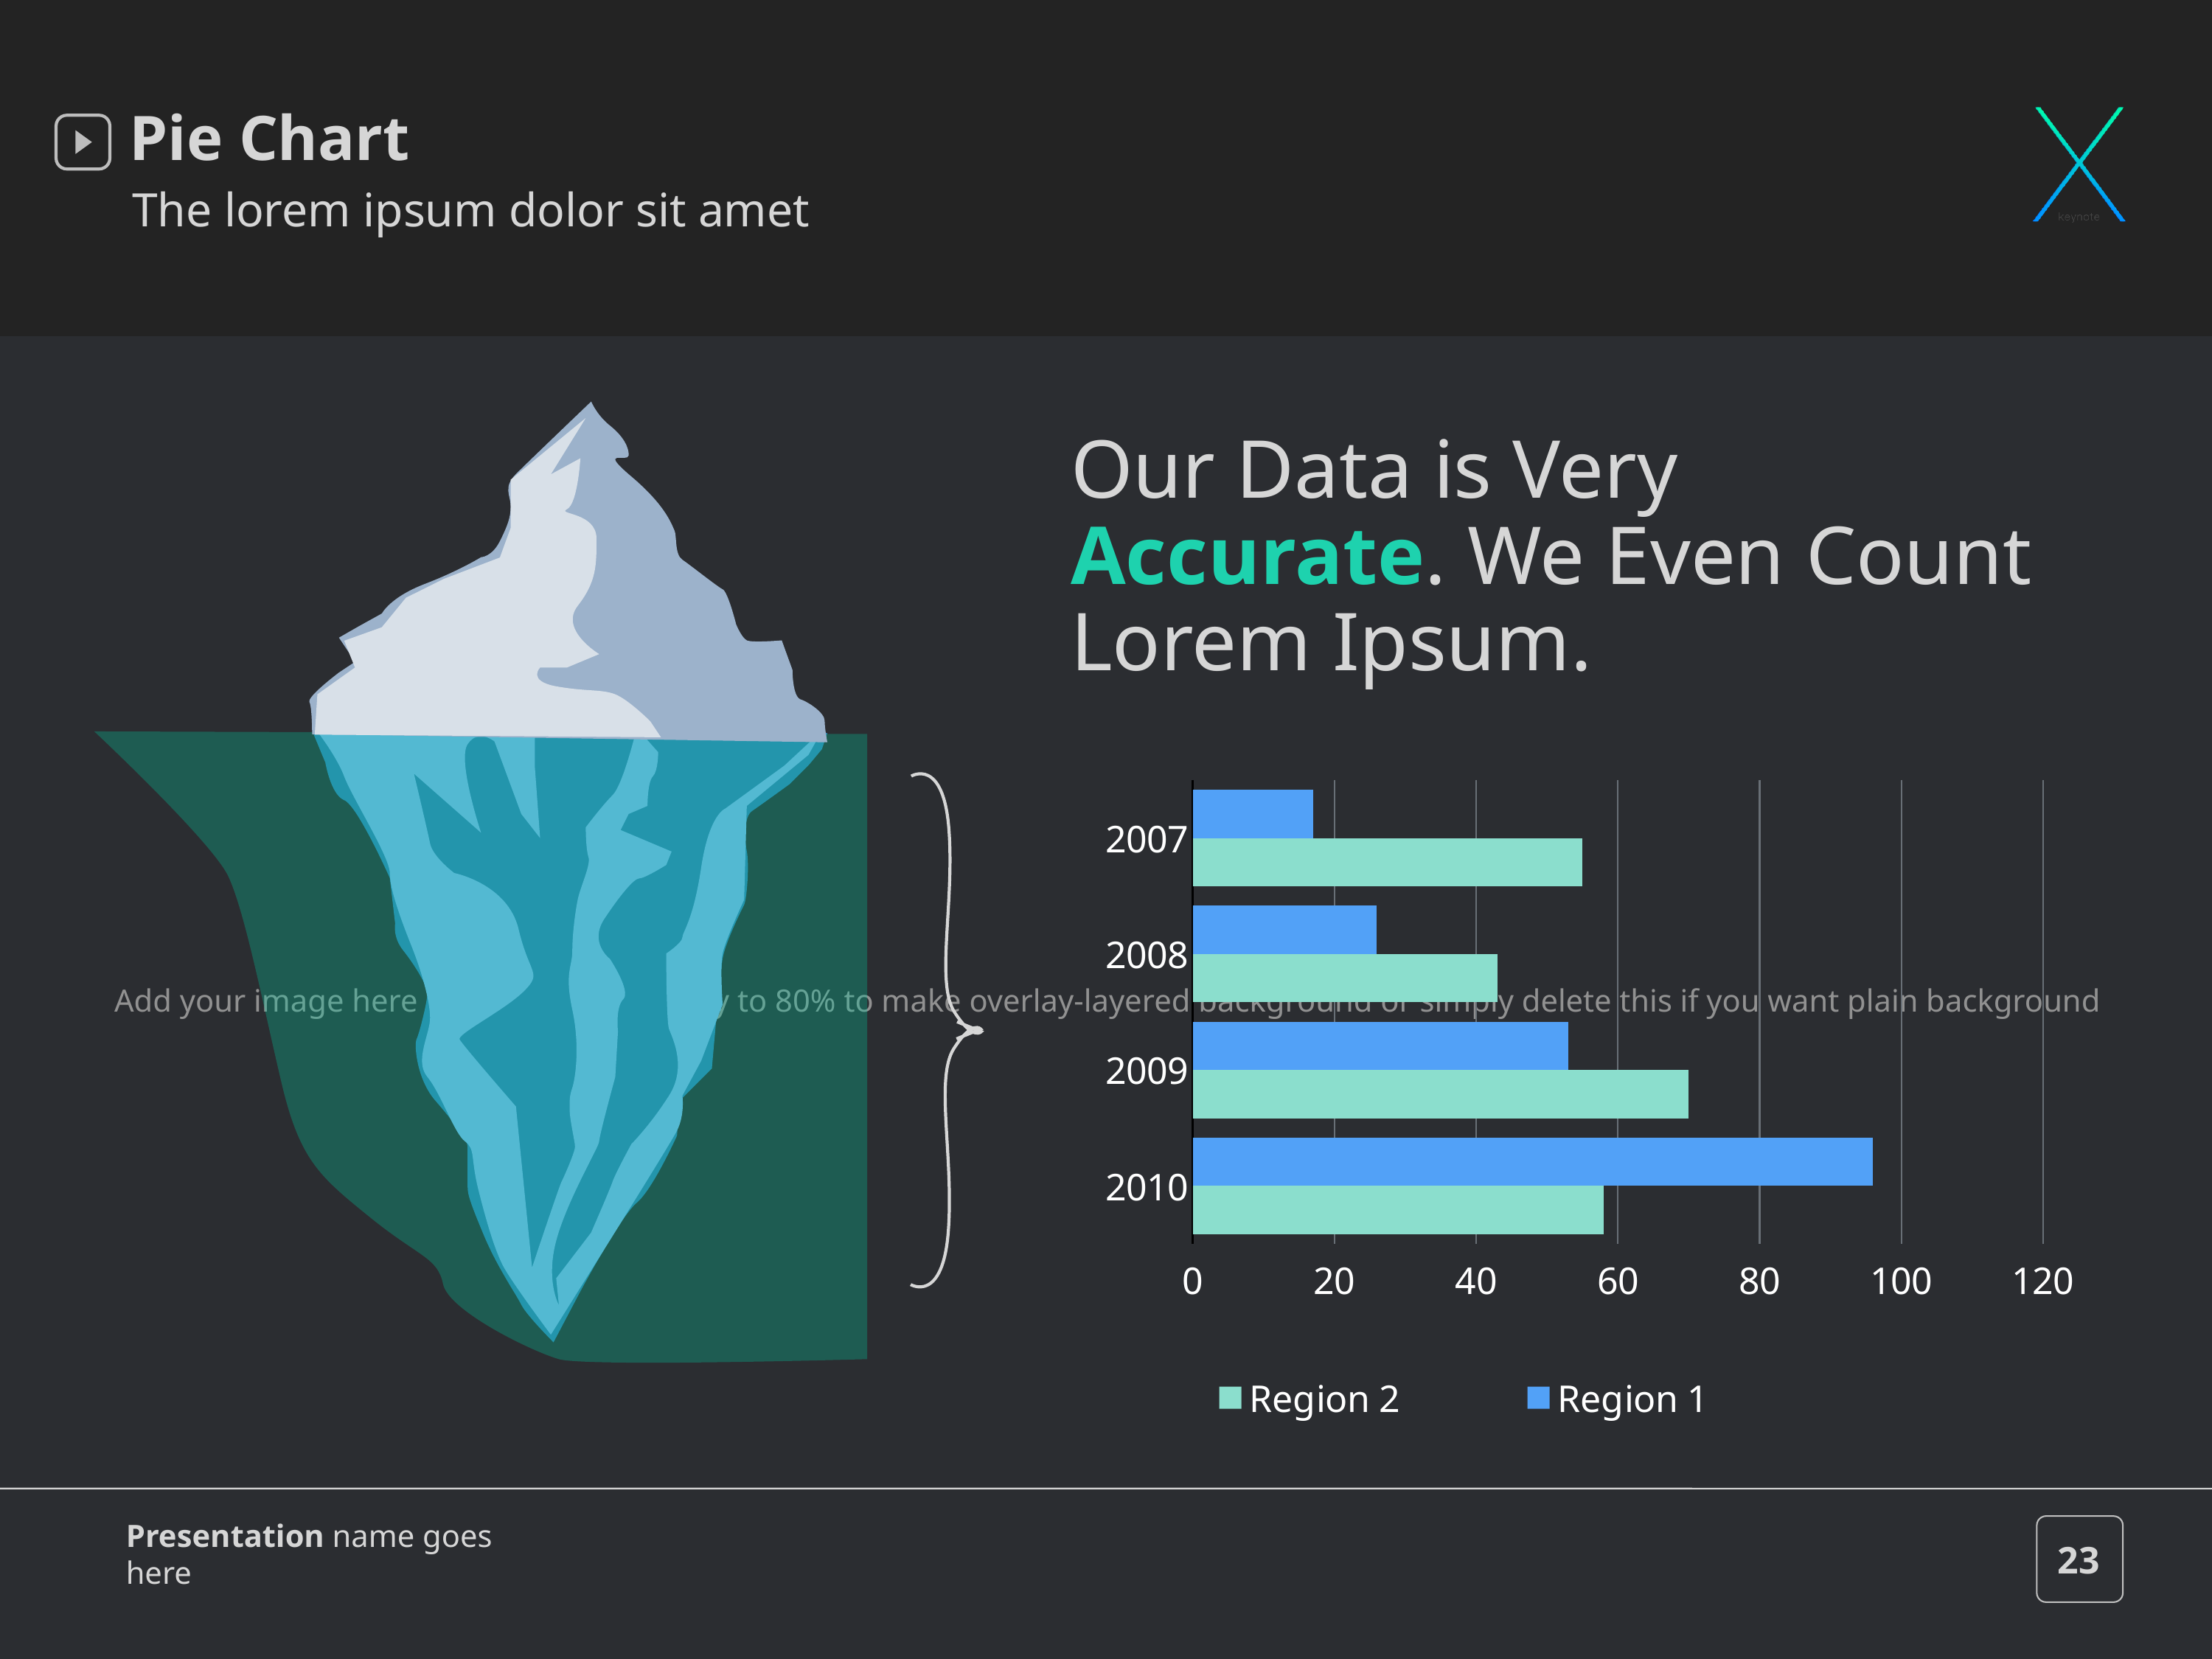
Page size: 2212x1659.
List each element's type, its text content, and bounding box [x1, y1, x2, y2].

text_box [910, 773, 982, 1287]
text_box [122, 87, 1908, 246]
text_box Our Data is Very Accurate. We Even Count Lorem Ipsum. [1064, 399, 2079, 717]
picture [2032, 107, 2126, 223]
chart [1071, 746, 2084, 1436]
text_box 23 [2051, 1527, 2107, 1591]
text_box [94, 401, 868, 1363]
